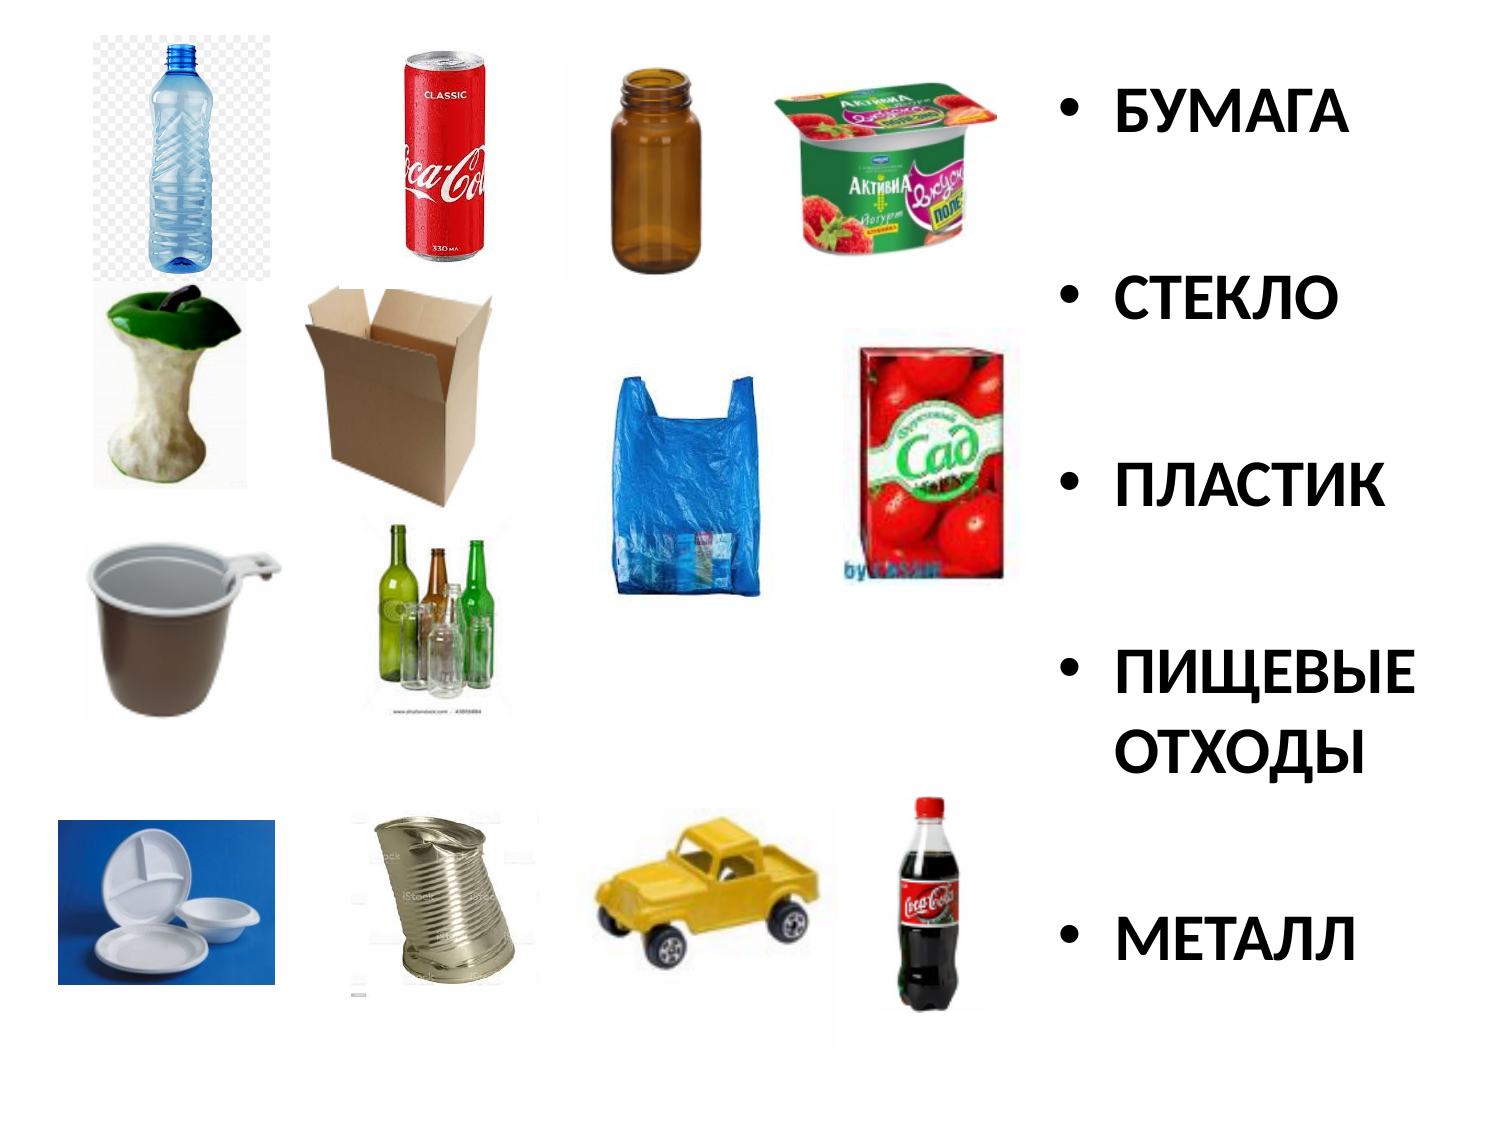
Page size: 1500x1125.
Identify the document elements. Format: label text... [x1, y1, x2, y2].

picture [362, 515, 512, 716]
list БУМАГА СТЕКЛО ПЛАСТИК ПИЩЕВЫЕ ОТХОДЫ МЕТАЛЛ [1042, 58, 1461, 1055]
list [351, 796, 540, 999]
picture [843, 327, 1020, 587]
picture [562, 363, 809, 610]
picture [58, 820, 275, 985]
picture [878, 796, 985, 1013]
picture [304, 23, 520, 510]
picture [93, 34, 270, 489]
picture [773, 58, 997, 282]
picture [573, 808, 838, 1050]
picture [81, 538, 287, 727]
picture [562, 58, 755, 286]
